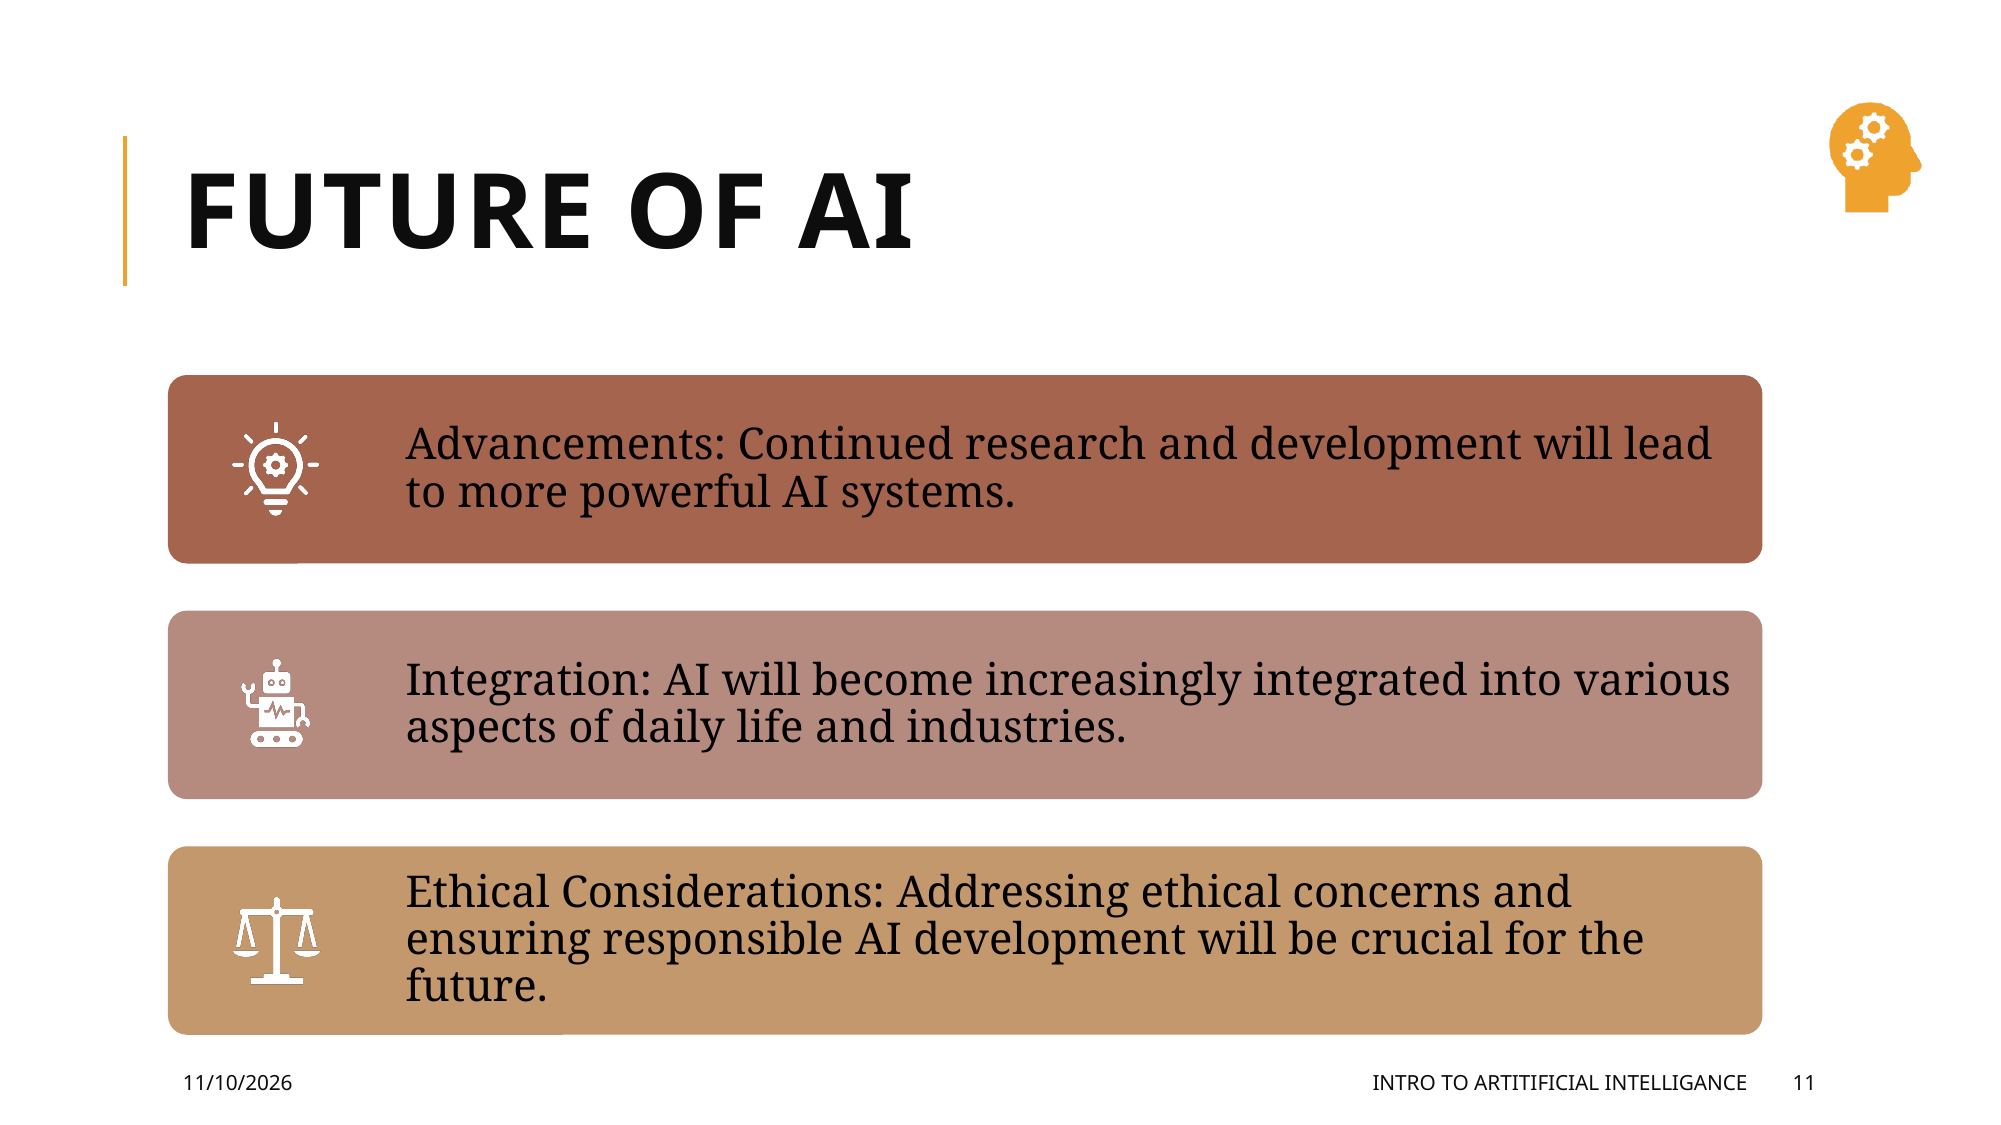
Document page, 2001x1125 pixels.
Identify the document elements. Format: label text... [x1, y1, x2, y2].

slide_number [168, 1061, 522, 1107]
picture [1811, 95, 1939, 224]
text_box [167, 374, 1763, 1036]
slide_number 11 [1777, 1061, 1938, 1107]
title Future of AI [168, 96, 1763, 342]
footer Intro to Artitificial Intelligance [794, 1061, 1763, 1107]
